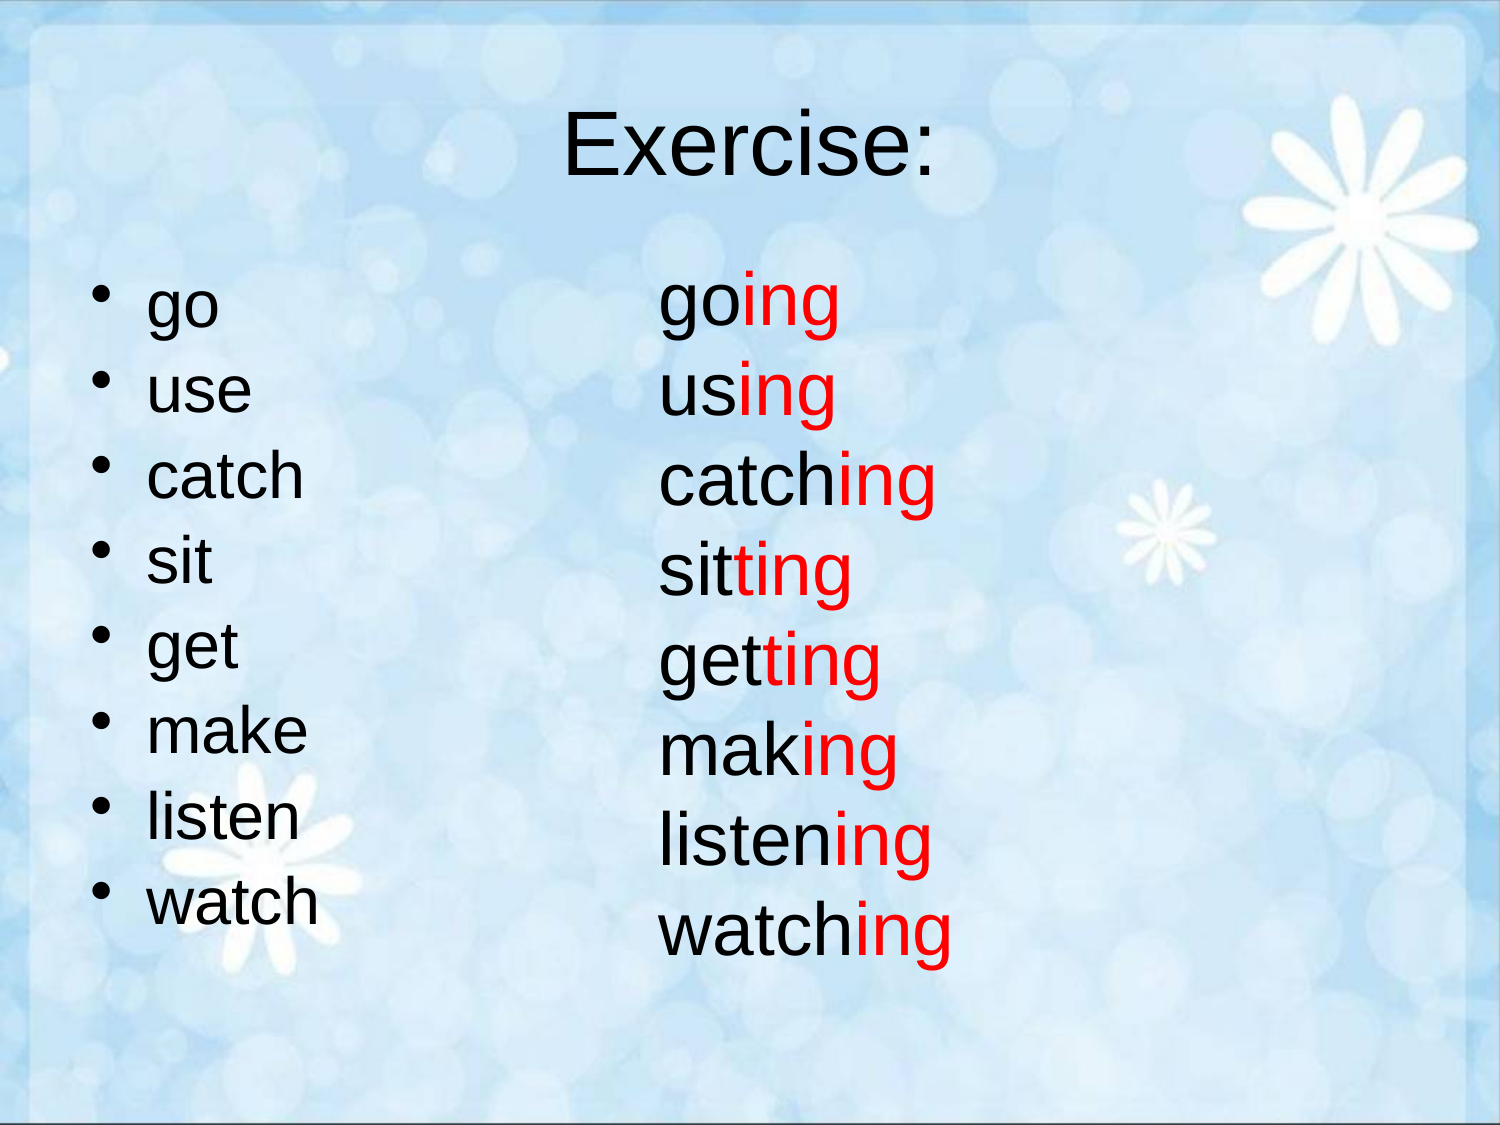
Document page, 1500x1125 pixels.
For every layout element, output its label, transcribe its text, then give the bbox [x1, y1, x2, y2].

text_box going using catching sitting getting making listening watching [643, 243, 1149, 979]
list go use catch sit get make listen watch [75, 262, 420, 1005]
picture [0, 0, 1500, 1125]
title Exercise: [75, 45, 1425, 233]
